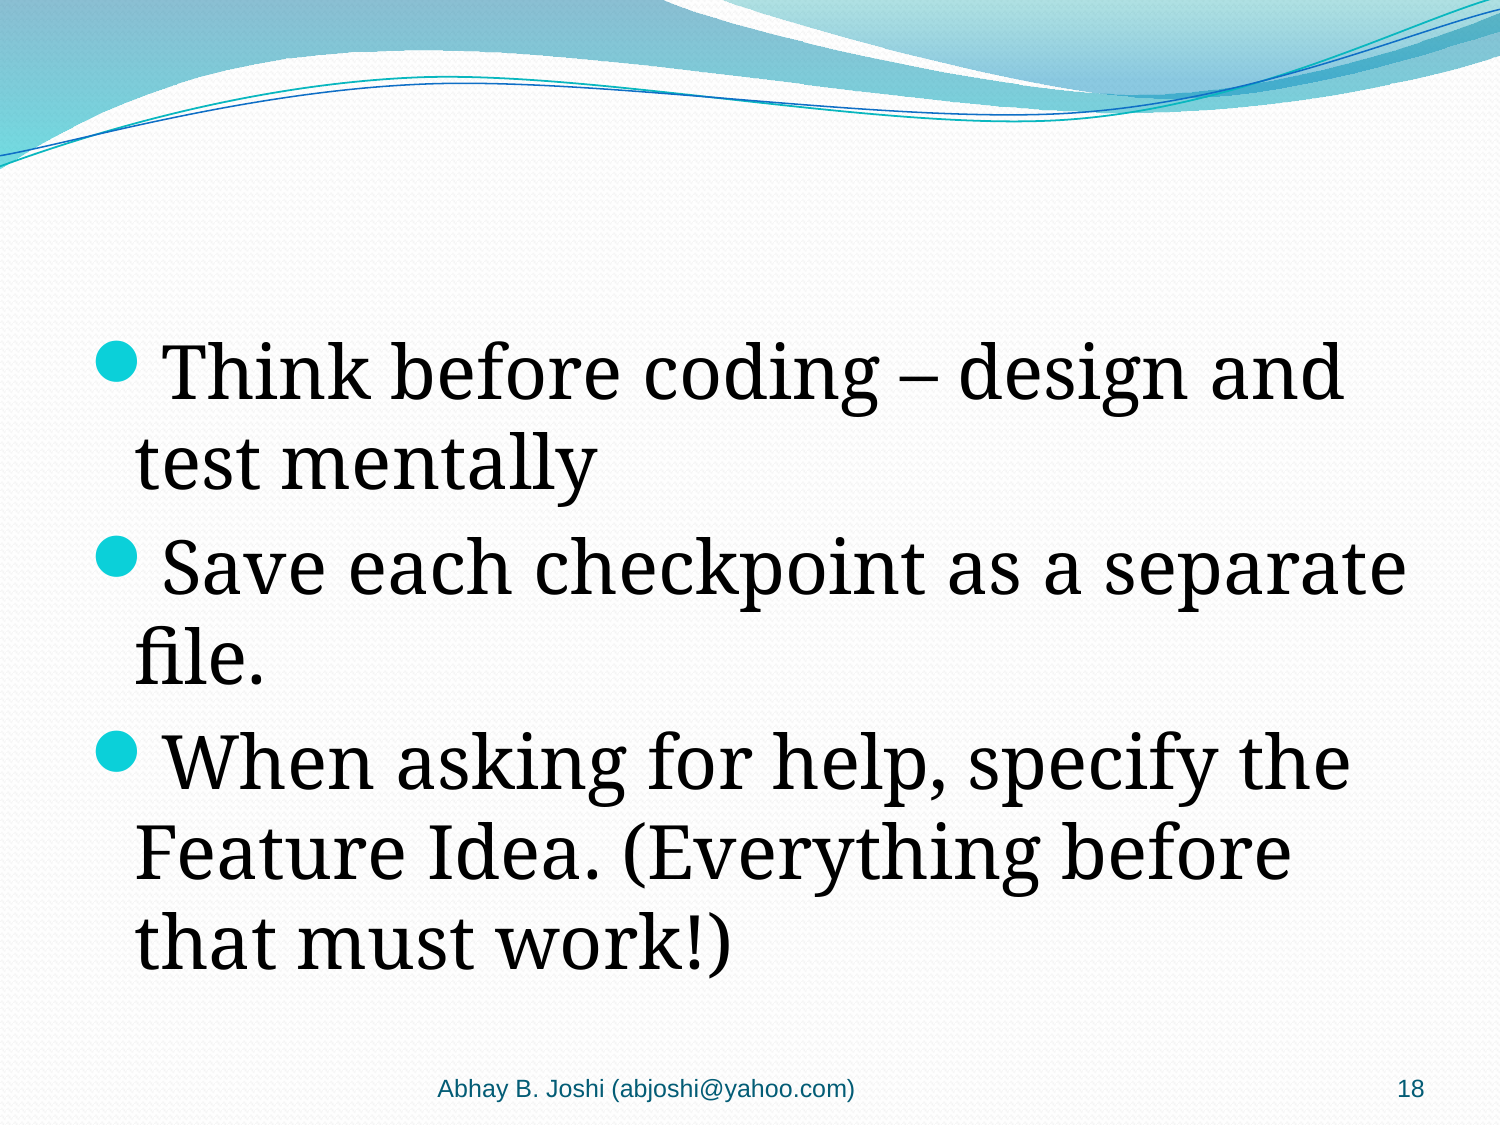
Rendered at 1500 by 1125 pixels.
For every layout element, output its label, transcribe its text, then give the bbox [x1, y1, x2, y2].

slide_number 18 [1299, 1042, 1425, 1103]
list Think before coding – design and test mentally Save each checkpoint as a separate file. When asking for help, specify the Feature Idea. (Everything before that must work!) [75, 317, 1425, 1038]
footer Abhay B. Joshi (abjoshi@yahoo.com) [437, 1042, 988, 1103]
